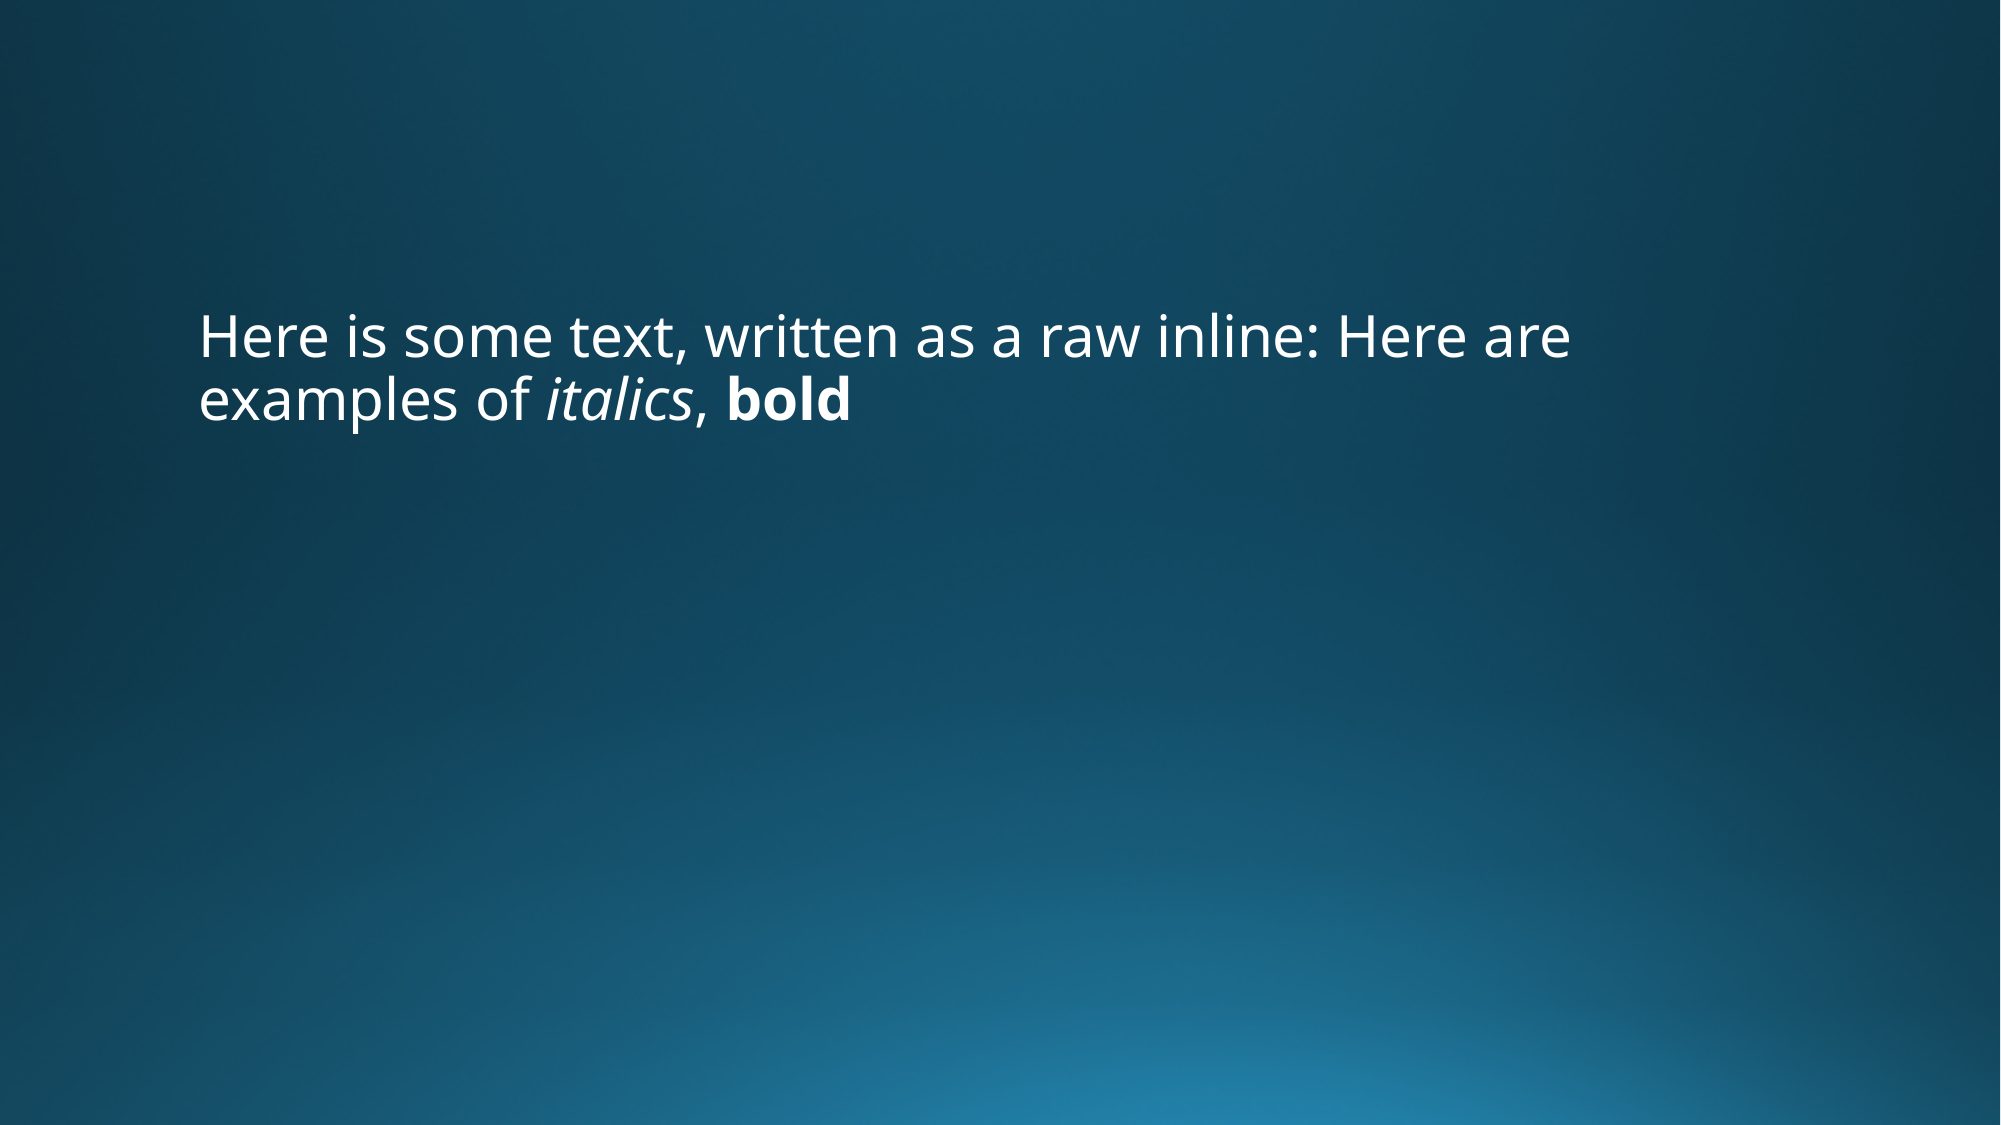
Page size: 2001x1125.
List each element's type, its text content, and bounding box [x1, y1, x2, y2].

picture [0, 0, 2001, 1125]
list Here is some text, written as a raw inline: Here are examples of italics, bold [183, 299, 1863, 1014]
